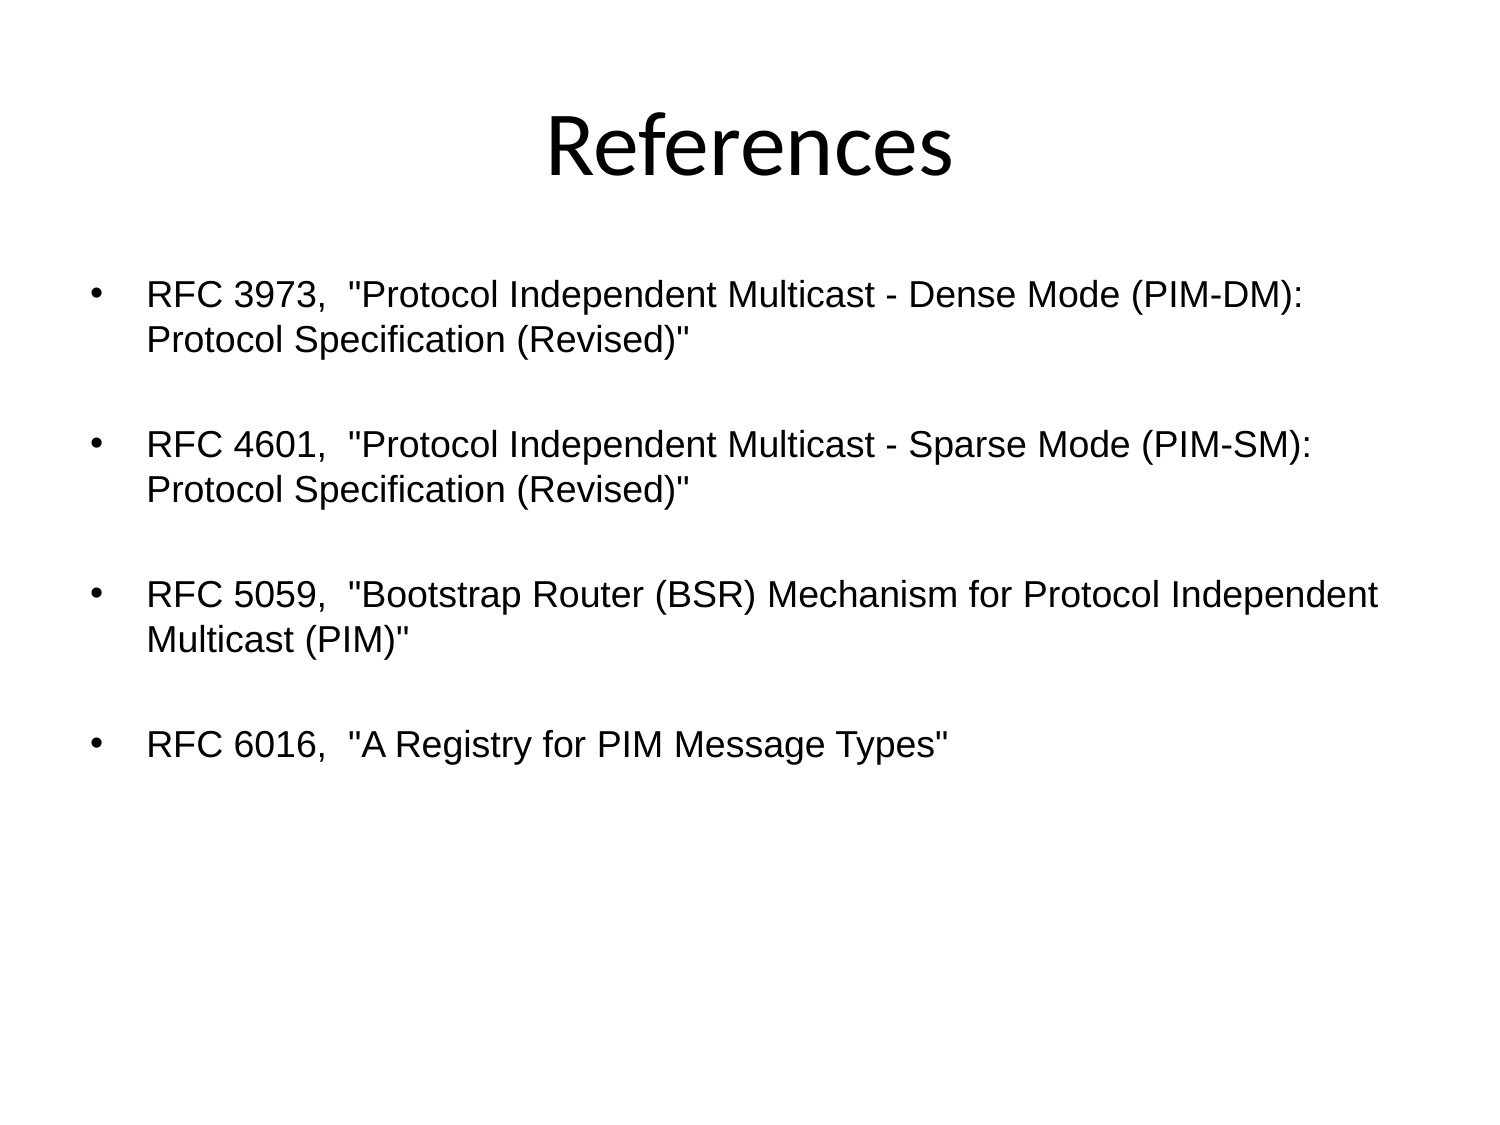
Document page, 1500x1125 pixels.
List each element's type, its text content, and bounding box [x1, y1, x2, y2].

list RFC 3973, "Protocol Independent Multicast - Dense Mode (PIM-DM): Protocol Specification (Revised)" RFC 4601, "Protocol Independent Multicast - Sparse Mode (PIM-SM): Protocol Specification (Revised)" RFC 5059, "Bootstrap Router (BSR) Mechanism for Protocol Independent Multicast (PIM)" RFC 6016, "A Registry for PIM Message Types" [75, 262, 1425, 1005]
title References [75, 45, 1425, 233]
